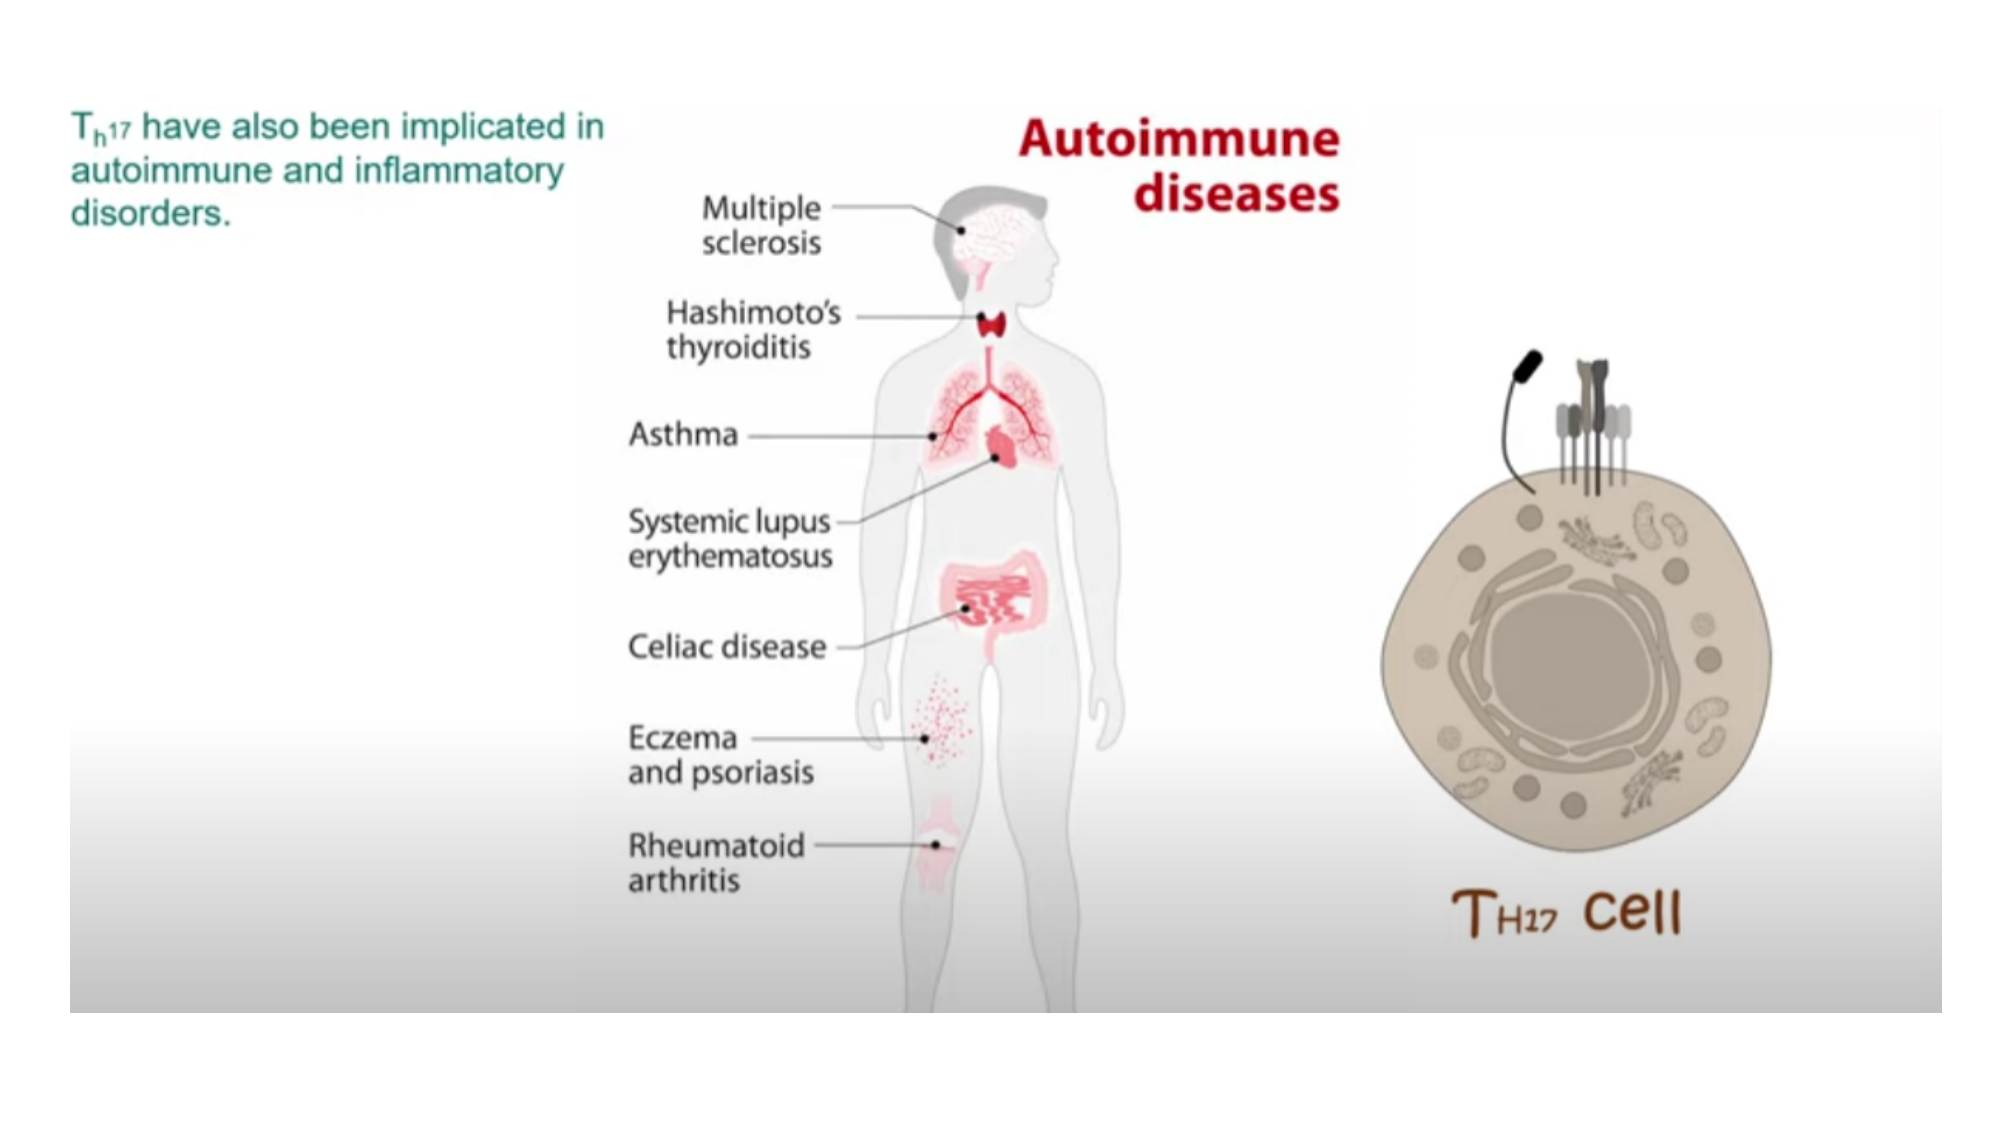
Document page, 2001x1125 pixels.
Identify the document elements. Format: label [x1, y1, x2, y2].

picture [70, 106, 1942, 1013]
